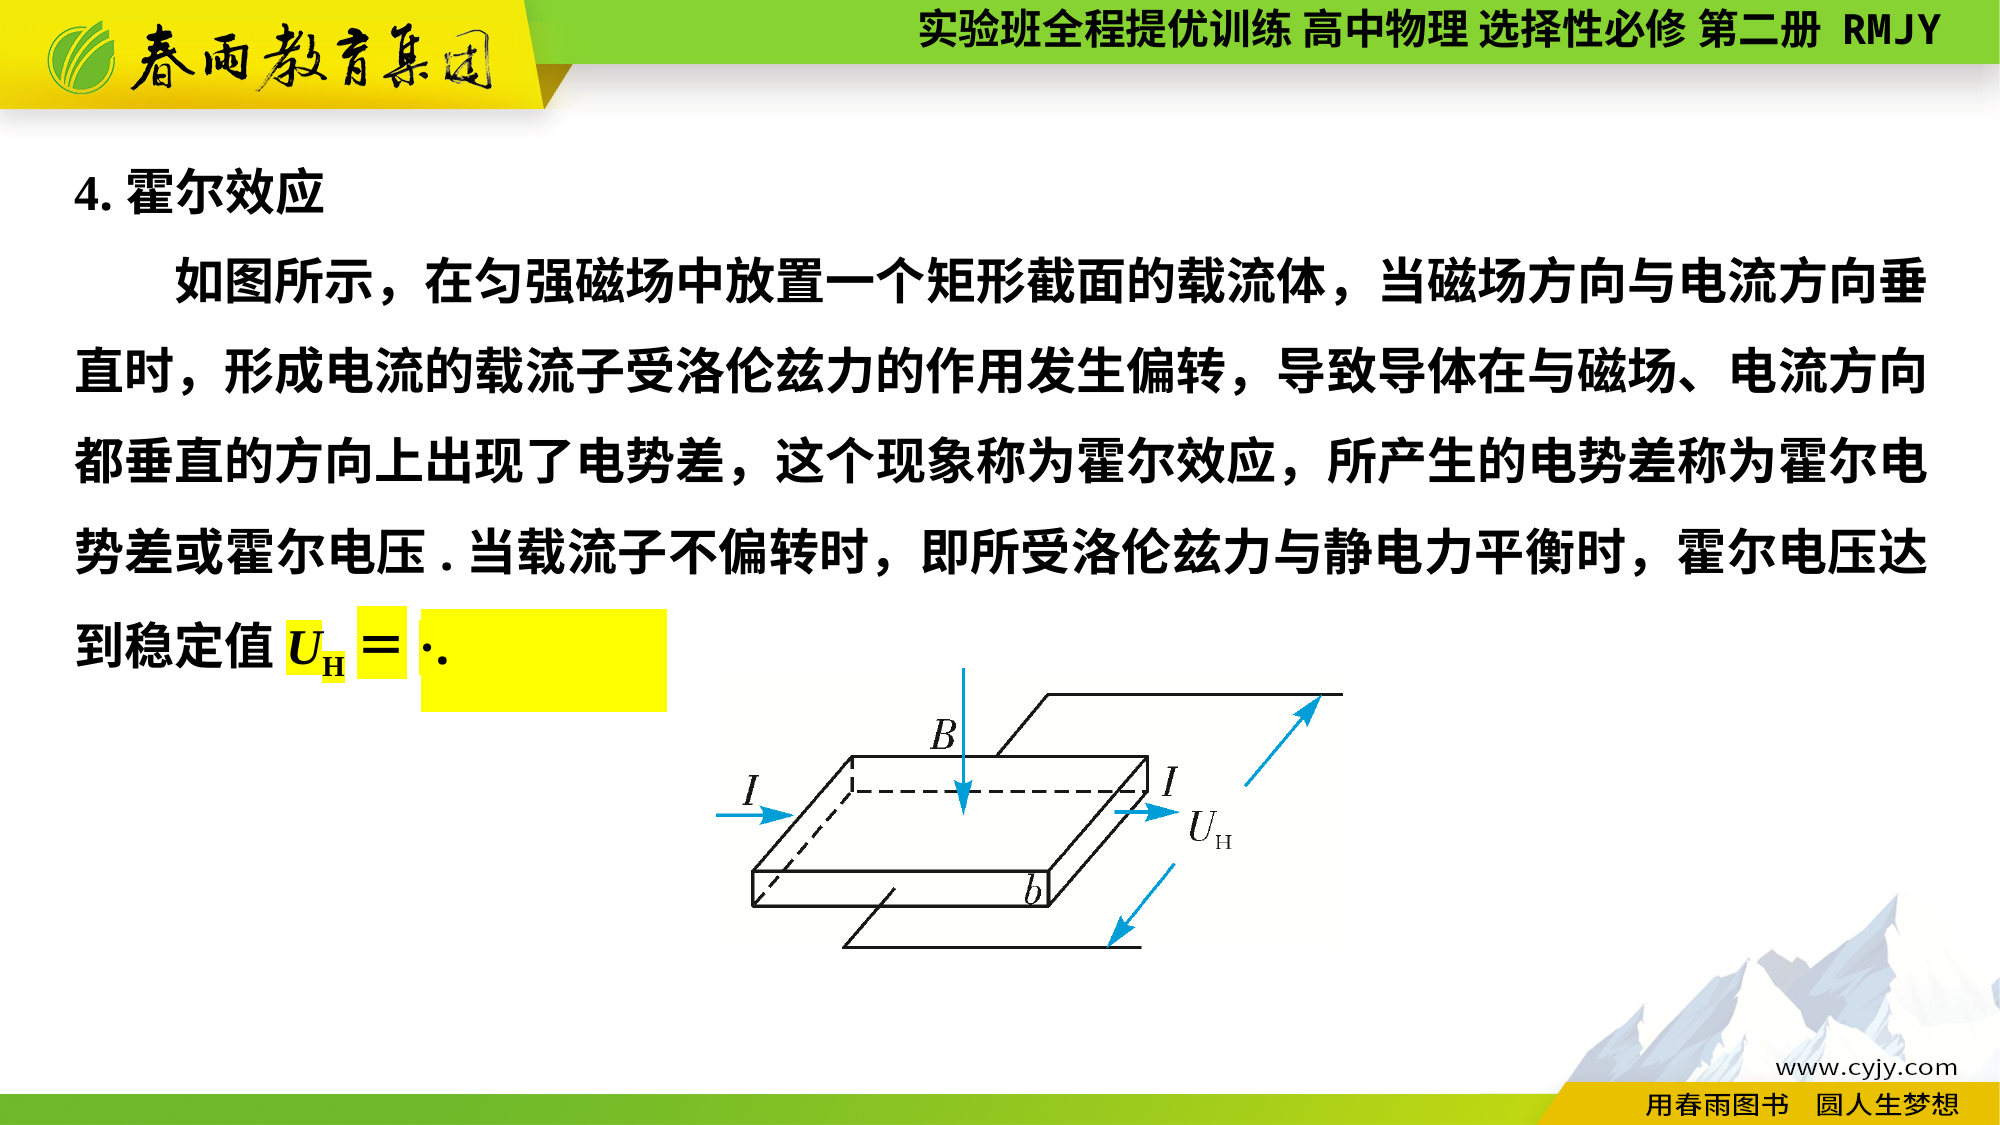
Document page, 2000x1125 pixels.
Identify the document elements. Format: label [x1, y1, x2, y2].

text_box [422, 610, 666, 711]
picture [0, 0, 2000, 1125]
